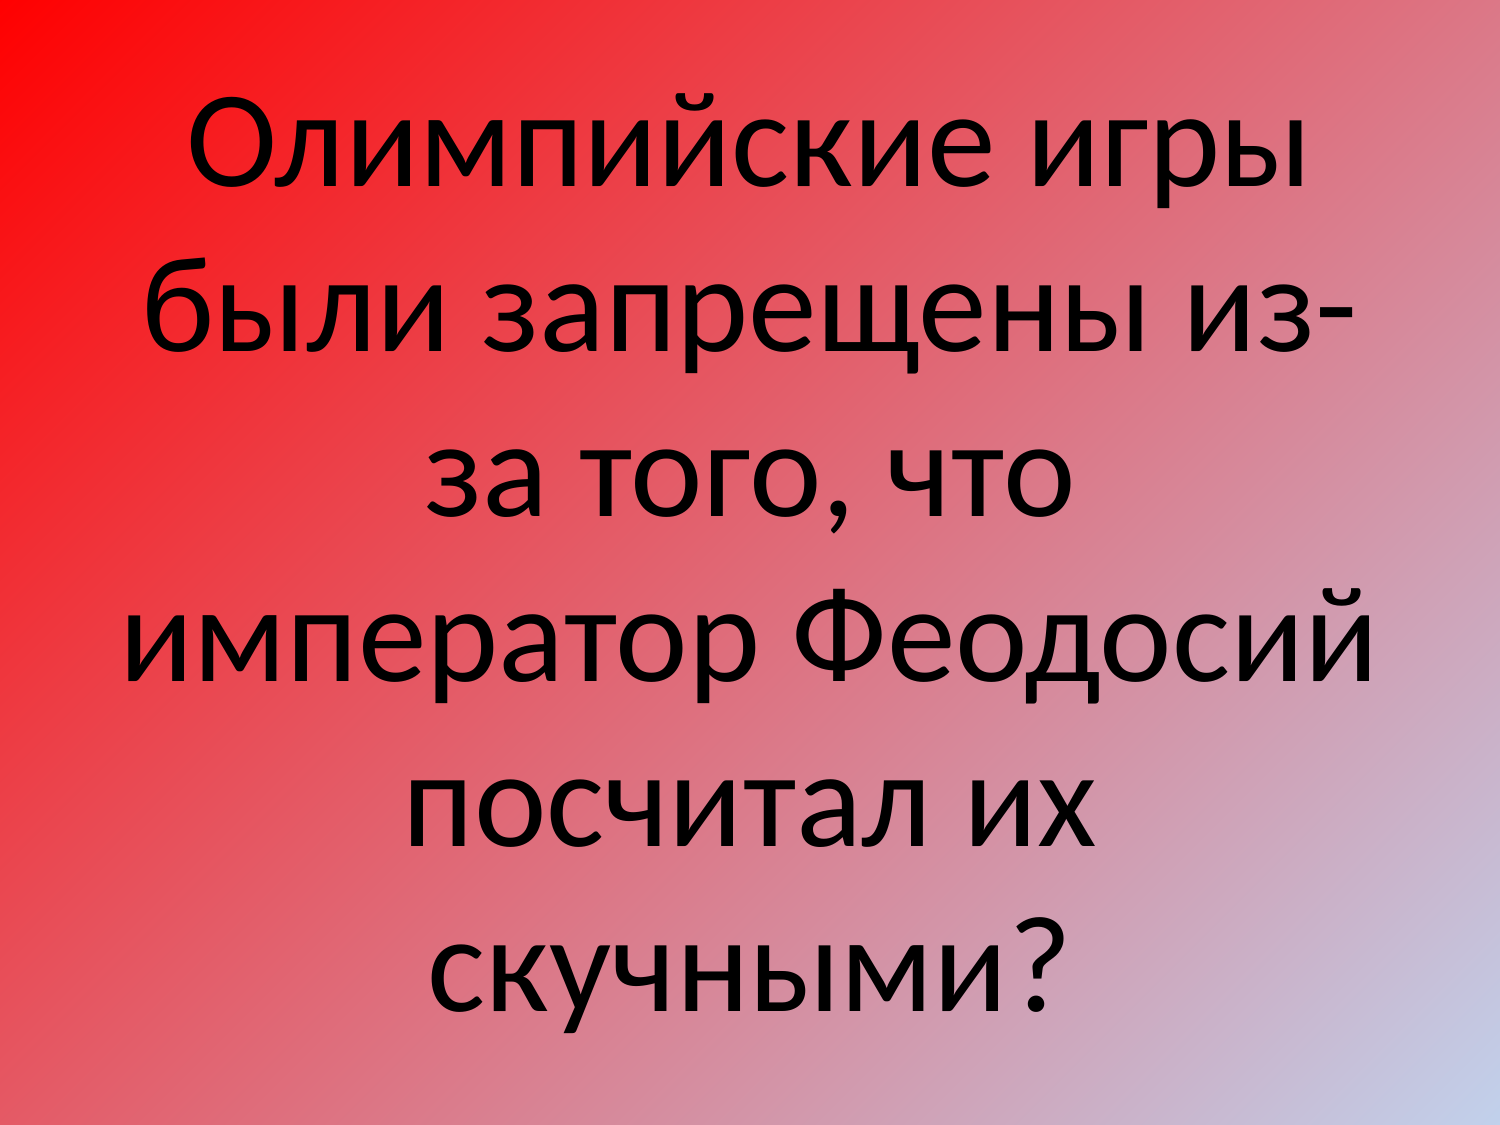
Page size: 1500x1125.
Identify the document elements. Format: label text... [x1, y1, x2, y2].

title Олимпийские игры были запрещены из-за того, что император Феодосий посчитал их скучными? [75, 45, 1425, 1043]
